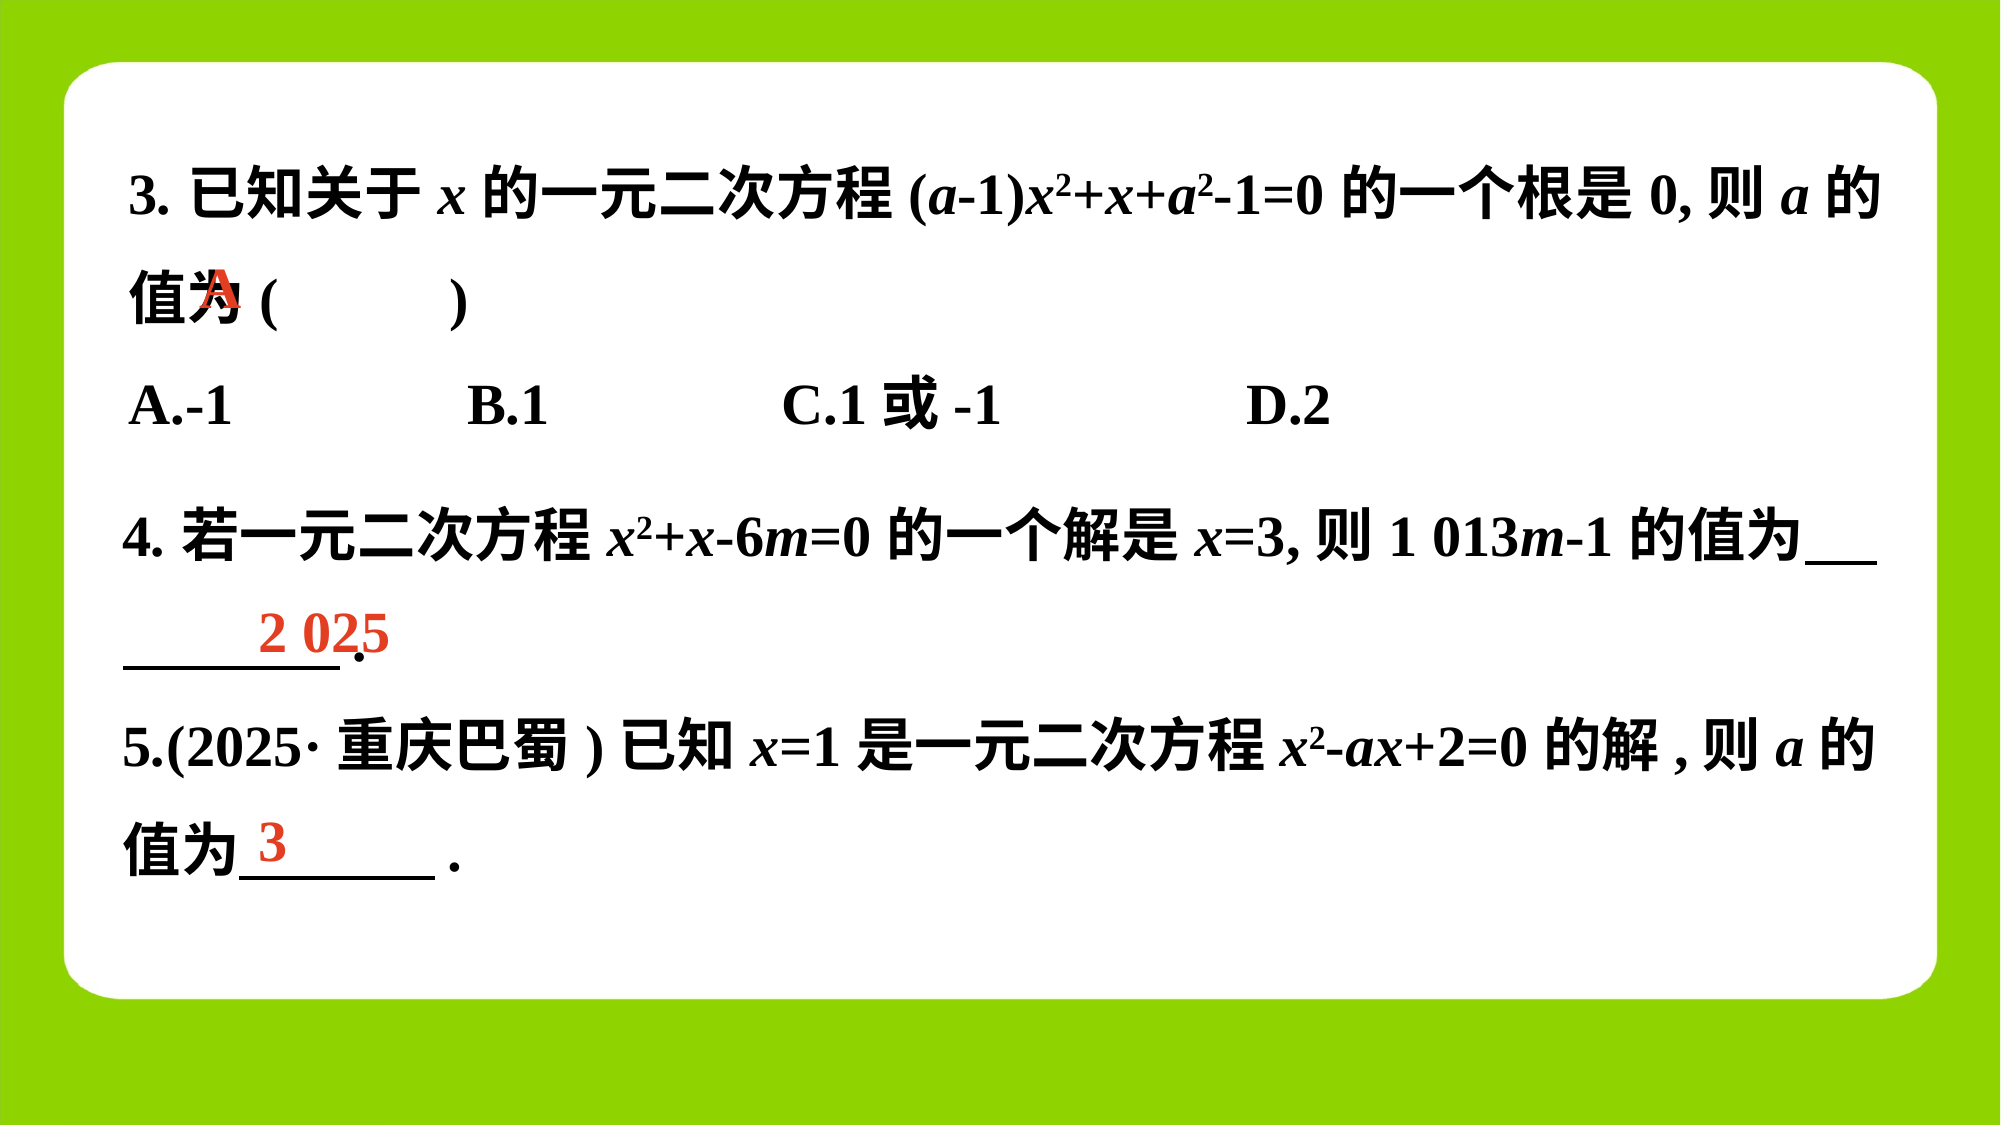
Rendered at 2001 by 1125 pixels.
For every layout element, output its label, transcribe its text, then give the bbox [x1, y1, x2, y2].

text_box 3 [243, 796, 315, 881]
picture [0, 0, 2001, 1125]
text_box A [184, 242, 256, 328]
text_box 4.若一元二次方程x2+x-6m=0的一个解是x=3,则1 013m-1的值为 . 5.(2025·重庆巴蜀)已知x=1是一元二次方程x2-ax+2=0的解,则a的值为 . [108, 456, 1892, 891]
text_box 2 025 [243, 586, 422, 672]
text_box 3.已知关于x的一元二次方程(a-1)x2+x+a2-1=0的一个根是0,则a的值为( ) A.-1 B.1 C.1或-1 D.2 [114, 113, 1898, 444]
